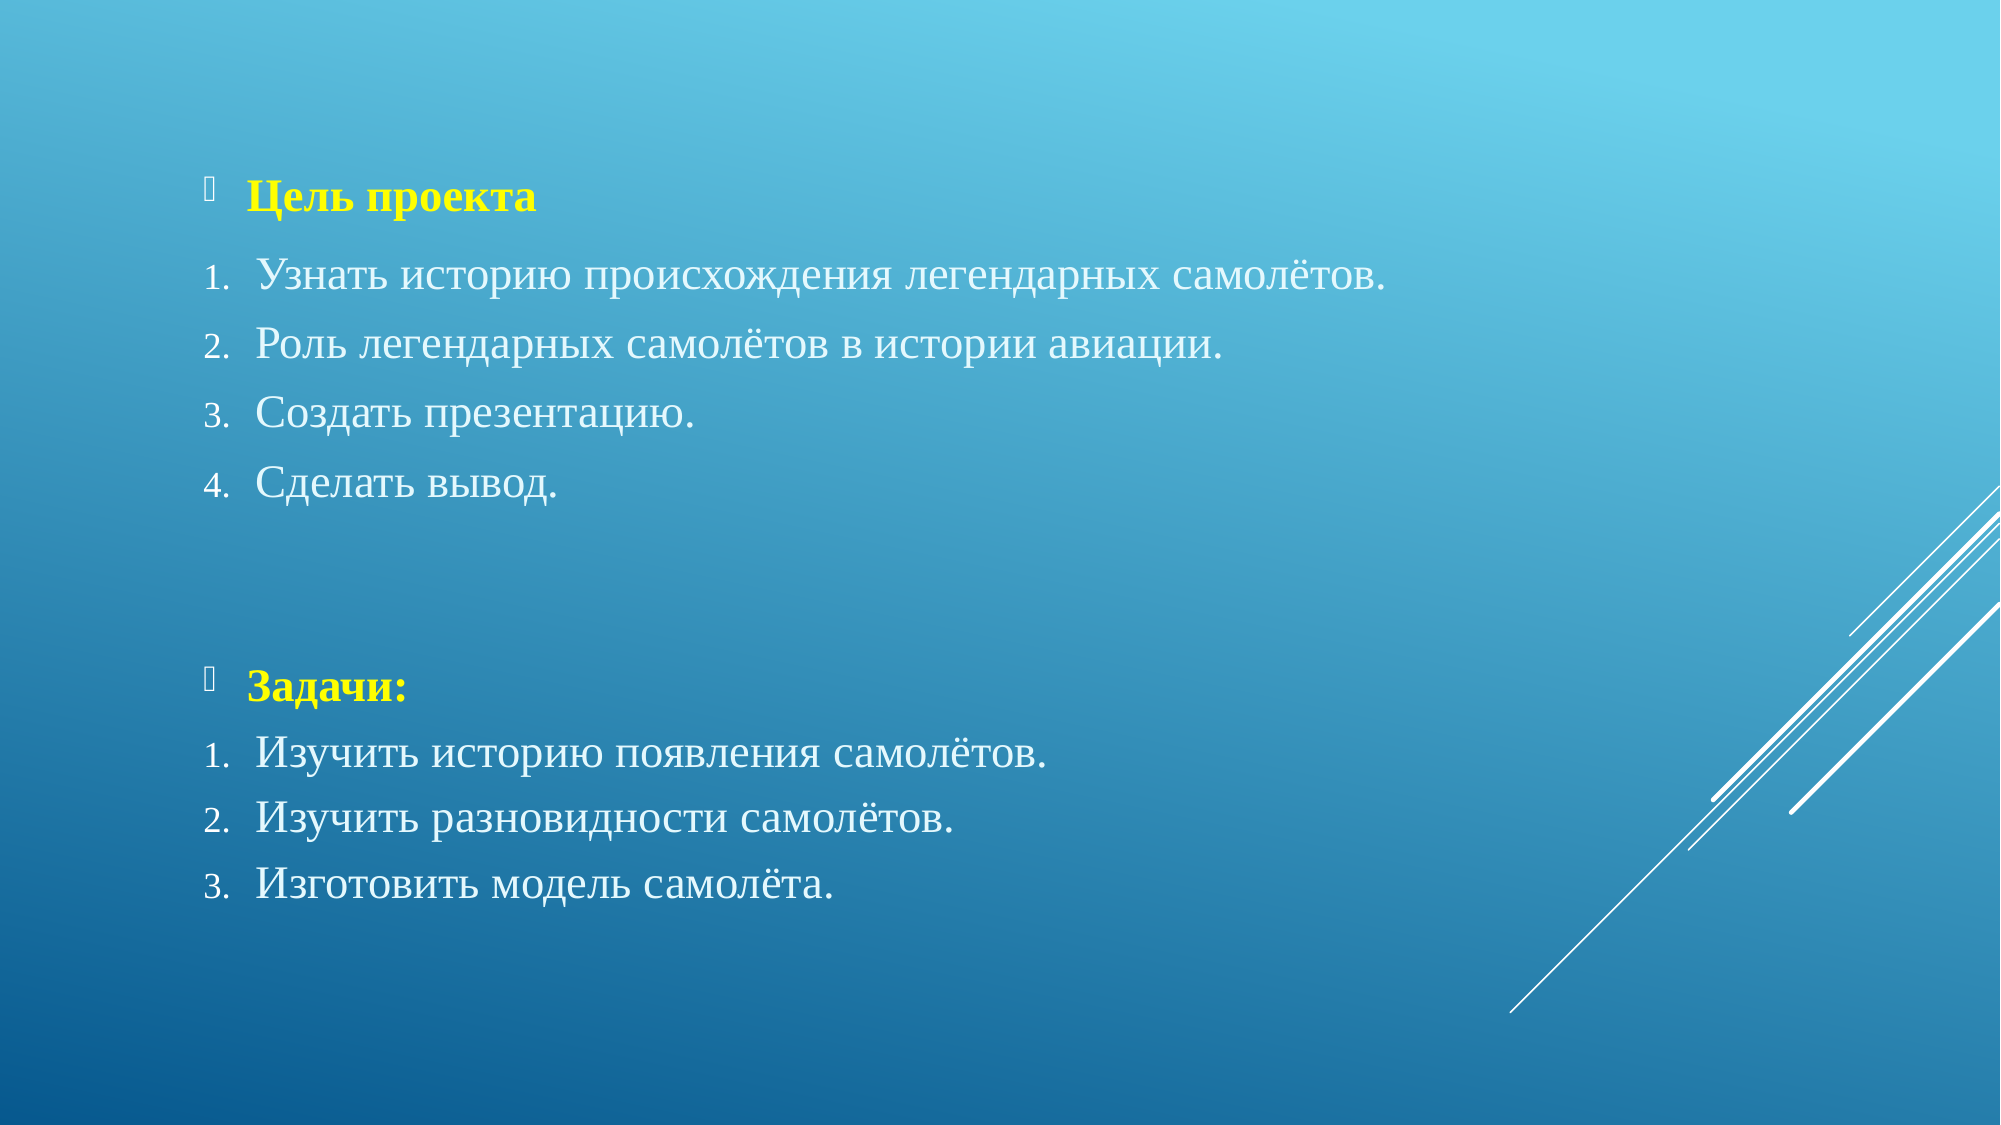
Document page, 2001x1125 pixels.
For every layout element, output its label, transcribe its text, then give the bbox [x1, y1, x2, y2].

list Цель проекта Узнать историю происхождения легендарных самолётов. Роль легендарных самолётов в истории авиации. Создать презентацию. Сделать вывод. Задачи: Изучить историю появления самолётов. Изучить разновидности самолётов. Изготовить модель самолёта. [188, 153, 1695, 921]
